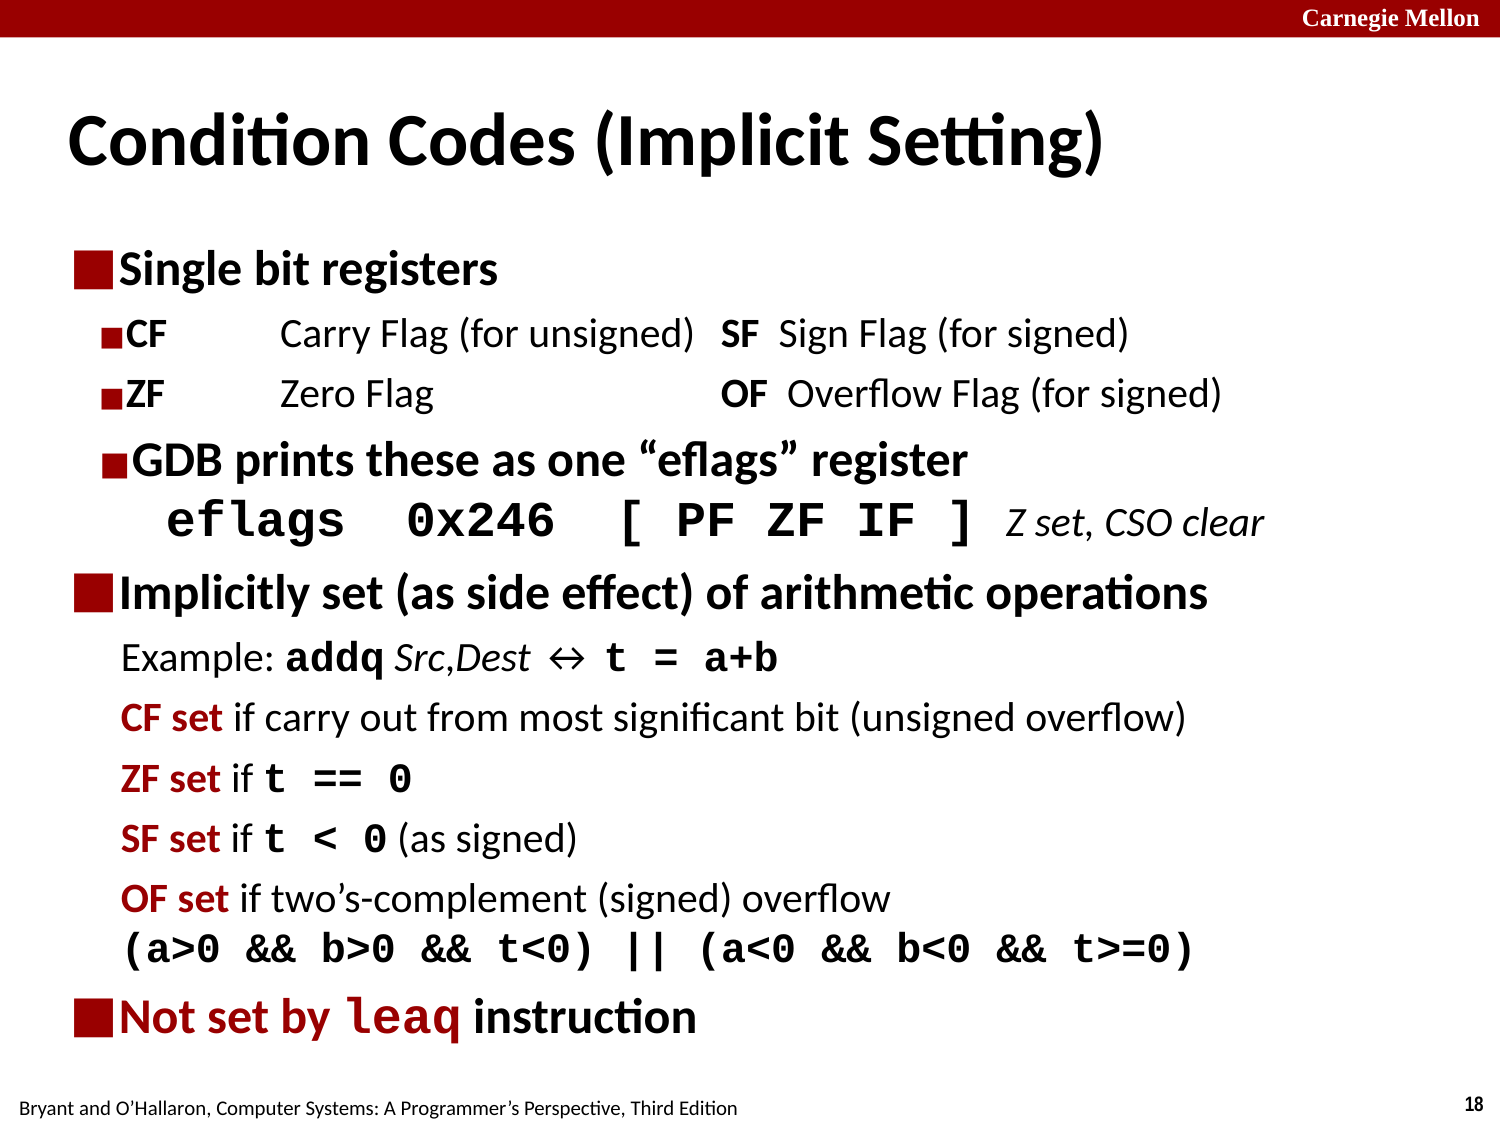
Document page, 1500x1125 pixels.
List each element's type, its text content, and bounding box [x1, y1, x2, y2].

title Condition Codes (Implicit Setting) [62, 41, 1438, 229]
list Single bit registers CF Carry Flag (for unsigned) SF Sign Flag (for signed) ZF Zero Flag OF Overflow Flag (for signed) GDB prints these as one “eflags” register eflags 0x246 [ PF ZF IF ] Z set, CSO clear Implicitly set (as side effect) of arithmetic operations Example: addq Src,Dest ↔ t = a+b CF set if carry out from most significant bit (unsigned overflow) ZF set if t == 0 SF set if t < 0 (as signed) OF set if two’s-complement (signed) overflow (a>0 && b>0 && t<0) || (a<0 && b<0 && t>=0) Not set by leaq instruction [62, 229, 1438, 1121]
